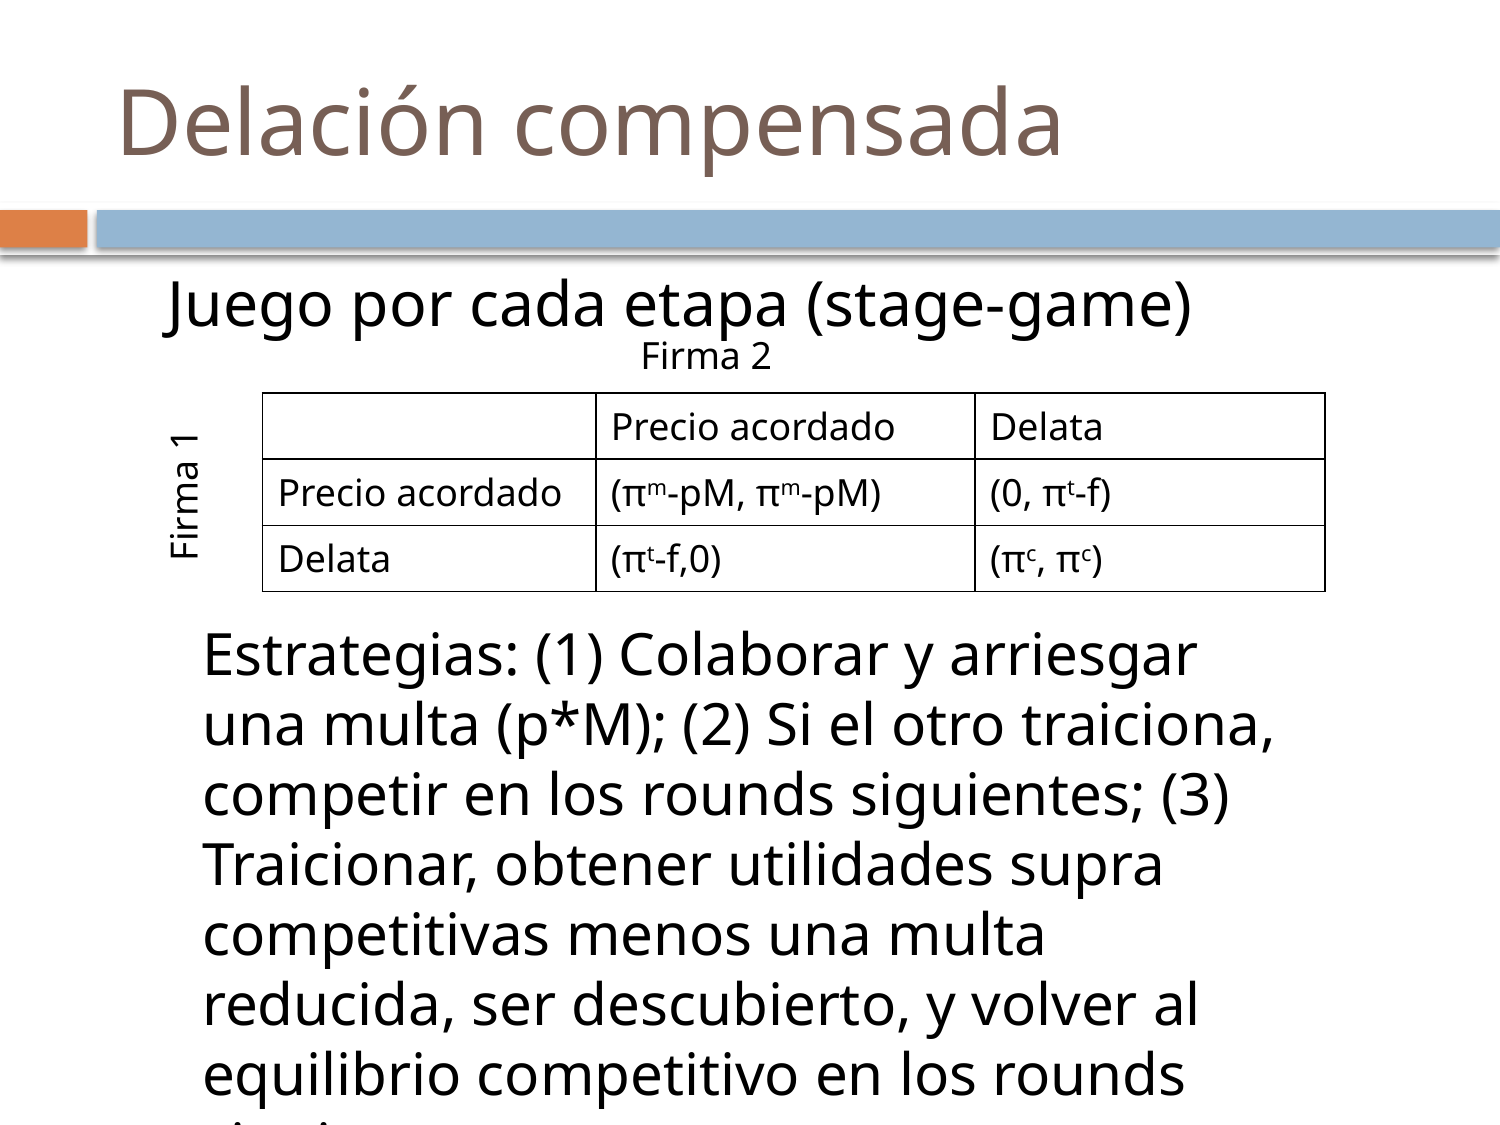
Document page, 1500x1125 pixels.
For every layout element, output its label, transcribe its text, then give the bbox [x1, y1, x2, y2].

table_cell (πt-f,0) [597, 526, 974, 591]
table_cell Precio acordado [263, 460, 595, 525]
table_header Delata [976, 394, 1324, 458]
table_cell (0, πt-f) [976, 460, 1324, 525]
title Delación compensada [100, 37, 1438, 200]
table_header Precio acordado [597, 422, 974, 458]
text_box Estrategias: (1) Colaborar y arriesgar una multa (p*M); (2) Si el otro traiciona, competir en los rounds siguientes; (3) Traicionar, obtener utilidades supra competitivas menos una multa reducida, ser descubierto, y volver al equilibrio competitivo en los rounds siguientes [187, 609, 1323, 1125]
table_cell Delata [263, 526, 595, 591]
table_header [263, 422, 595, 458]
text_box Firma 1 [152, 422, 213, 576]
table_cell (πm-pM, πm-pM) [597, 460, 974, 525]
table_cell (πc, πc) [976, 526, 1324, 591]
text_box Juego por cada etapa (stage-game) [152, 256, 1288, 422]
